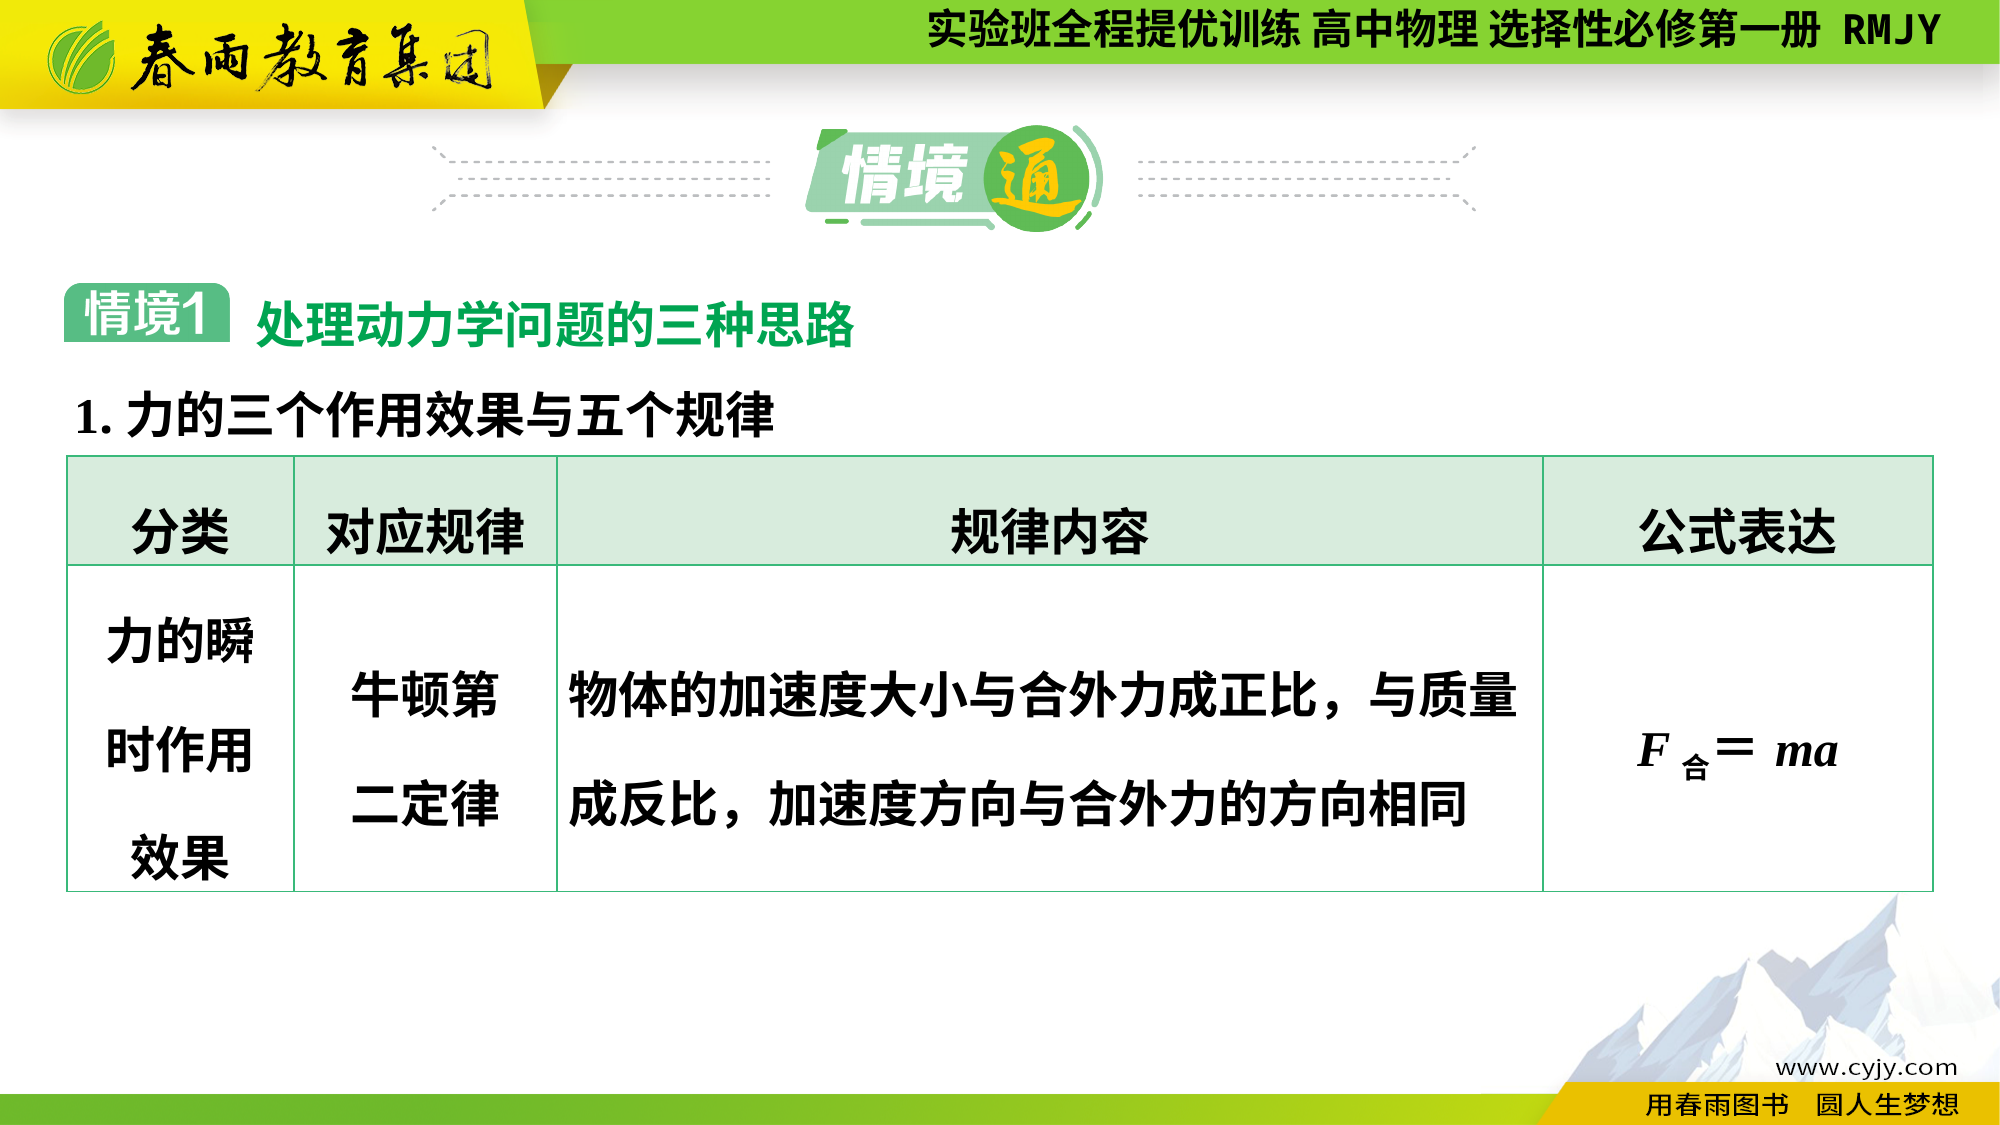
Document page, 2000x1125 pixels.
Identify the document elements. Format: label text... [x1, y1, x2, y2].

table_cell 物体的加速度大小与合外力成正比，与质量成反比，加速度方向与合外力的方向相同 [558, 566, 1542, 891]
table_header 公式表达 [1544, 457, 1932, 564]
table_header 分类 [68, 457, 293, 564]
table_header 对应规律 [295, 457, 556, 564]
table_cell 力的瞬 时作用 效果 [68, 566, 293, 891]
table_header 规律内容 [558, 457, 1542, 564]
picture [0, 0, 2000, 1125]
table_cell 牛顿第 二定律 [295, 566, 556, 891]
list 处理动力学问题的三种思路 1.力的三个作用效果与五个规律 [59, 255, 1944, 442]
table_cell F合＝ma [1544, 566, 1932, 891]
